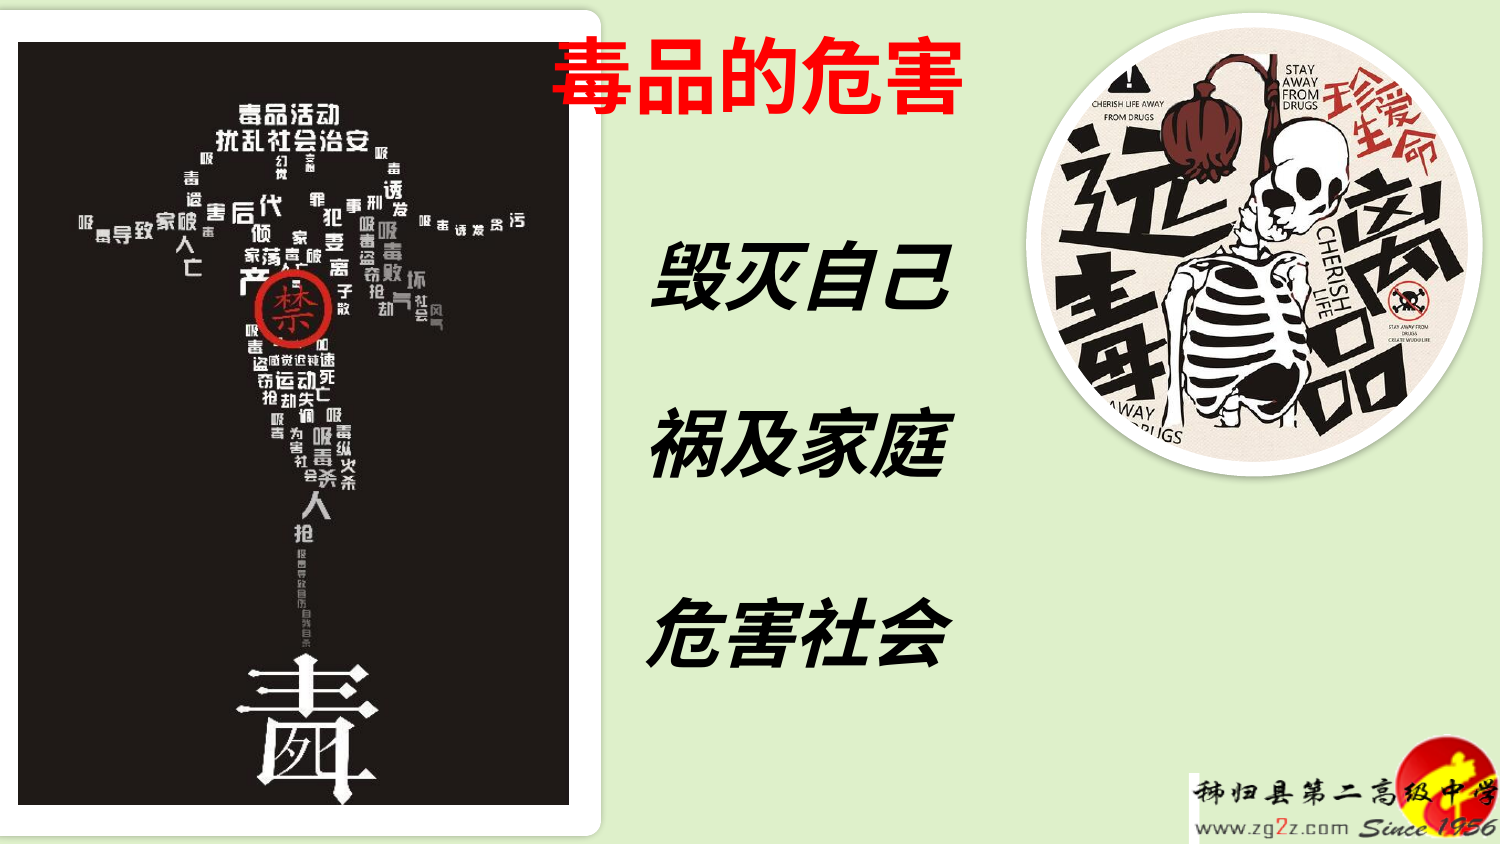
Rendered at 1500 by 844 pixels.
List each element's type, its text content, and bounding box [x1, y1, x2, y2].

text_box 祸及家庭 [628, 362, 1464, 495]
picture [17, 41, 570, 806]
picture [1188, 733, 1500, 844]
text_box 危害社会 [630, 551, 1465, 684]
picture [1032, 19, 1476, 470]
text_box 毁灭自己 [633, 221, 964, 327]
text_box 毒品的危害 [536, 17, 983, 132]
